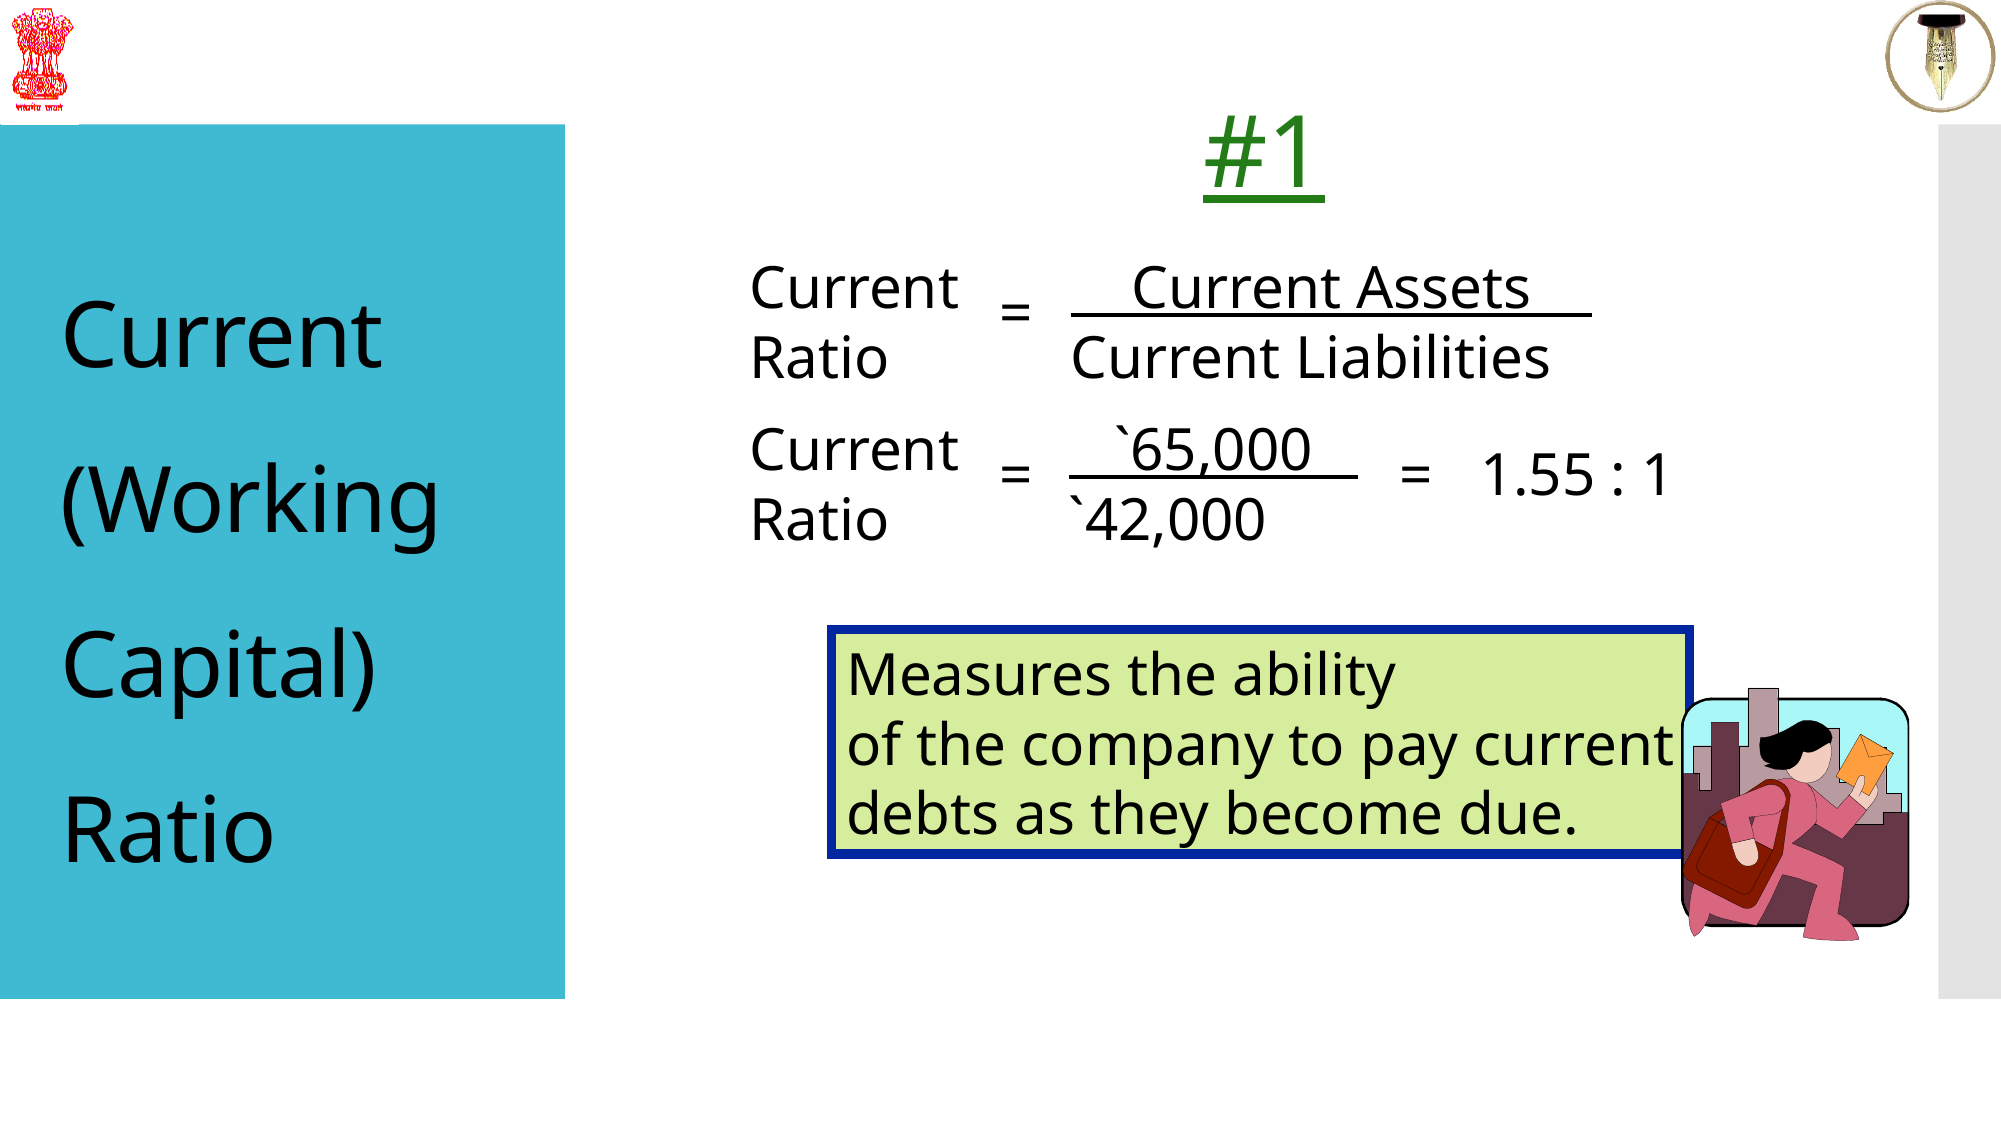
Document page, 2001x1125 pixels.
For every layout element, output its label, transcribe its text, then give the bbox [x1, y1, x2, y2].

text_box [748, 242, 1575, 399]
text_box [748, 404, 1682, 562]
text_box Measures the ability of the company to pay current debts as they become due. [831, 629, 1690, 854]
picture [1884, 0, 1996, 113]
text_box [0, 0, 79, 125]
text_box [1680, 687, 1910, 942]
list #1 [592, 86, 1936, 224]
title Current (Working Capital) Ratio [45, 173, 530, 928]
